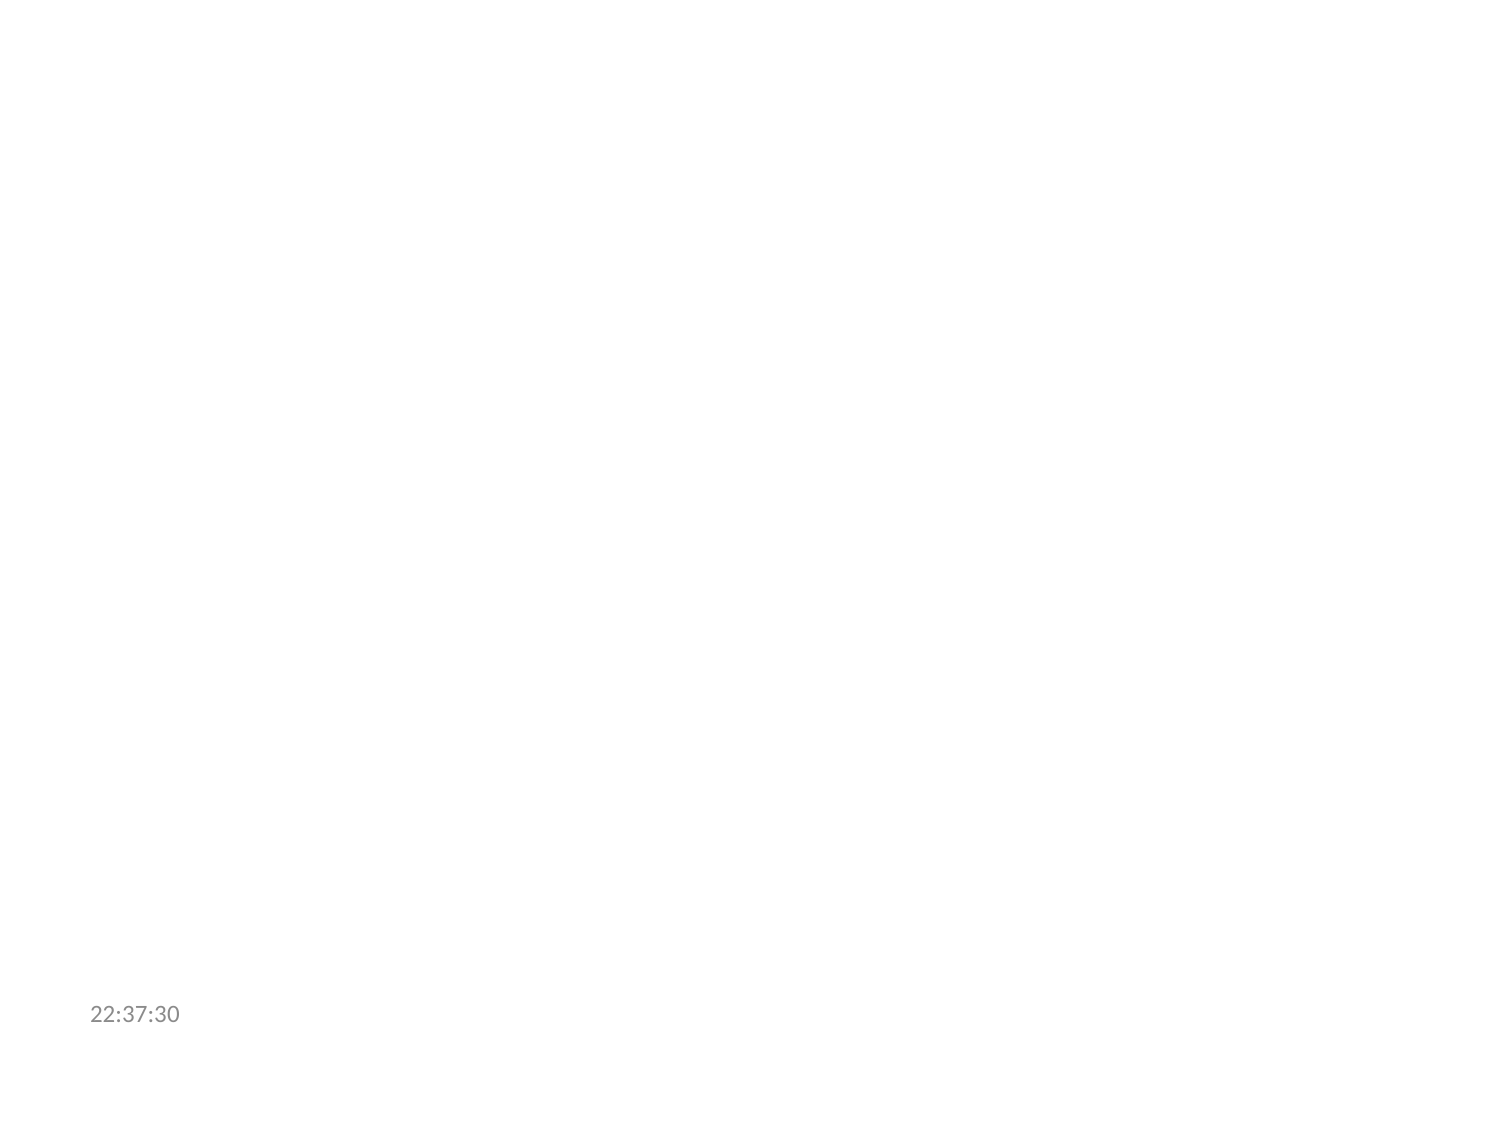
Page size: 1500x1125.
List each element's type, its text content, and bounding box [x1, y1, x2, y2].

text_box 15:35:09 [75, 982, 425, 1043]
